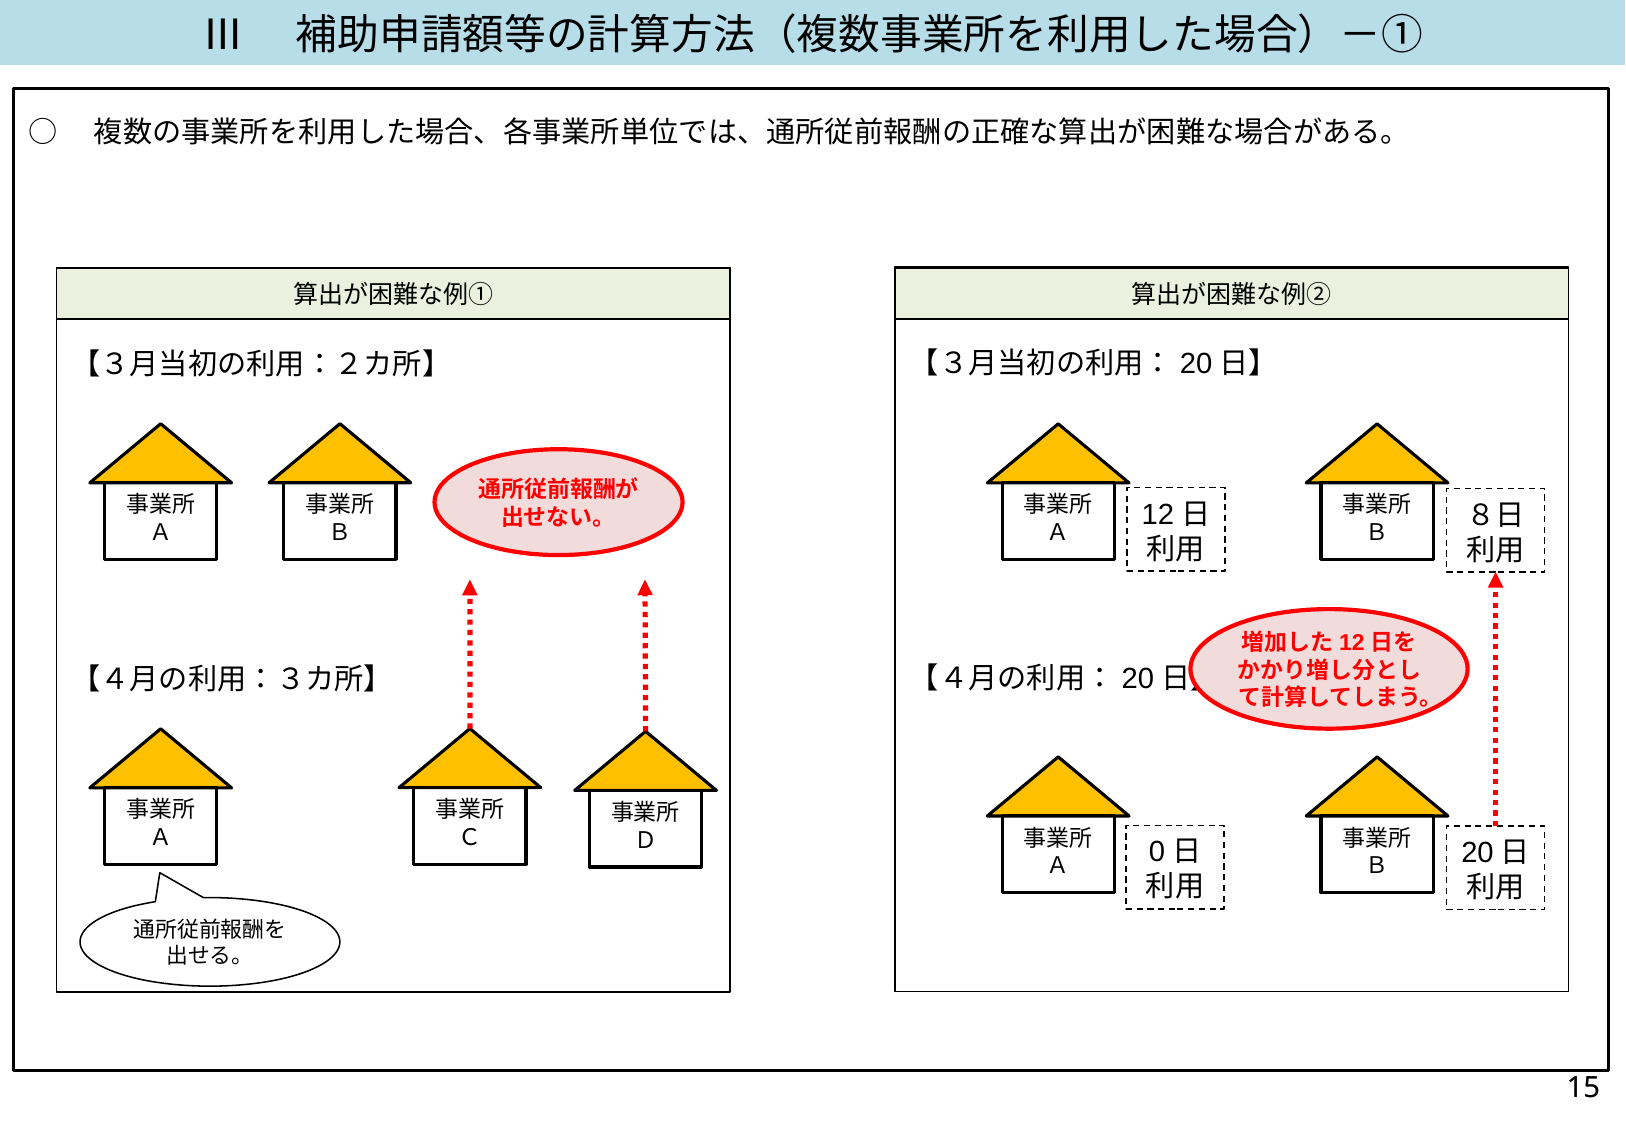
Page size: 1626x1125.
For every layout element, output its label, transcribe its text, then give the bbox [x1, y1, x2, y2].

text_box 事業所 Ｂ [1319, 481, 1435, 562]
text_box 0日 利用 [1124, 823, 1226, 911]
text_box [87, 727, 234, 790]
text_box [1304, 755, 1450, 819]
text_box ８日 利用 [1444, 486, 1547, 574]
text_box 増加した12日を かかり増し分として計算してしまう。 [1188, 606, 1470, 731]
text_box Ⅲ 補助申請額等の計算方法（複数事業所を利用した場合）－① [0, 0, 1625, 67]
text_box 事業所 Ｂ [282, 481, 398, 561]
text_box 事業所 Ｃ [412, 785, 528, 866]
text_box [572, 731, 719, 793]
text_box 14 [1235, 1058, 1616, 1119]
text_box 20日 利用 [1444, 824, 1547, 911]
text_box [397, 729, 543, 790]
text_box 12日 利用 [1125, 485, 1227, 573]
text_box [267, 422, 413, 485]
text_box 事業所 Ｄ [587, 788, 704, 869]
text_box [87, 422, 234, 485]
text_box 算出が困難な例① [54, 266, 732, 321]
text_box [985, 755, 1132, 819]
text_box 事業所 Ａ [102, 786, 219, 866]
text_box 事業所 Ａ [1000, 481, 1116, 562]
text_box ○ 複数の事業所を利用した場合、各事業所単位では、通所従前報酬の正確な算出が困難な場合がある。 [12, 86, 1610, 1072]
text_box 【３月当初の利用：20日】 【４月の利用：20日】 [893, 265, 1570, 993]
text_box 通所従前報酬を 出せる。 [77, 870, 342, 989]
text_box [985, 422, 1132, 485]
text_box 【３月当初の利用：２カ所】 【４月の利用：３カ所】 [54, 321, 732, 994]
text_box [1304, 422, 1450, 485]
text_box 事業所 Ａ [1000, 814, 1116, 895]
text_box 事業所 Ａ [102, 481, 219, 561]
text_box 事業所 Ｂ [1319, 814, 1435, 895]
